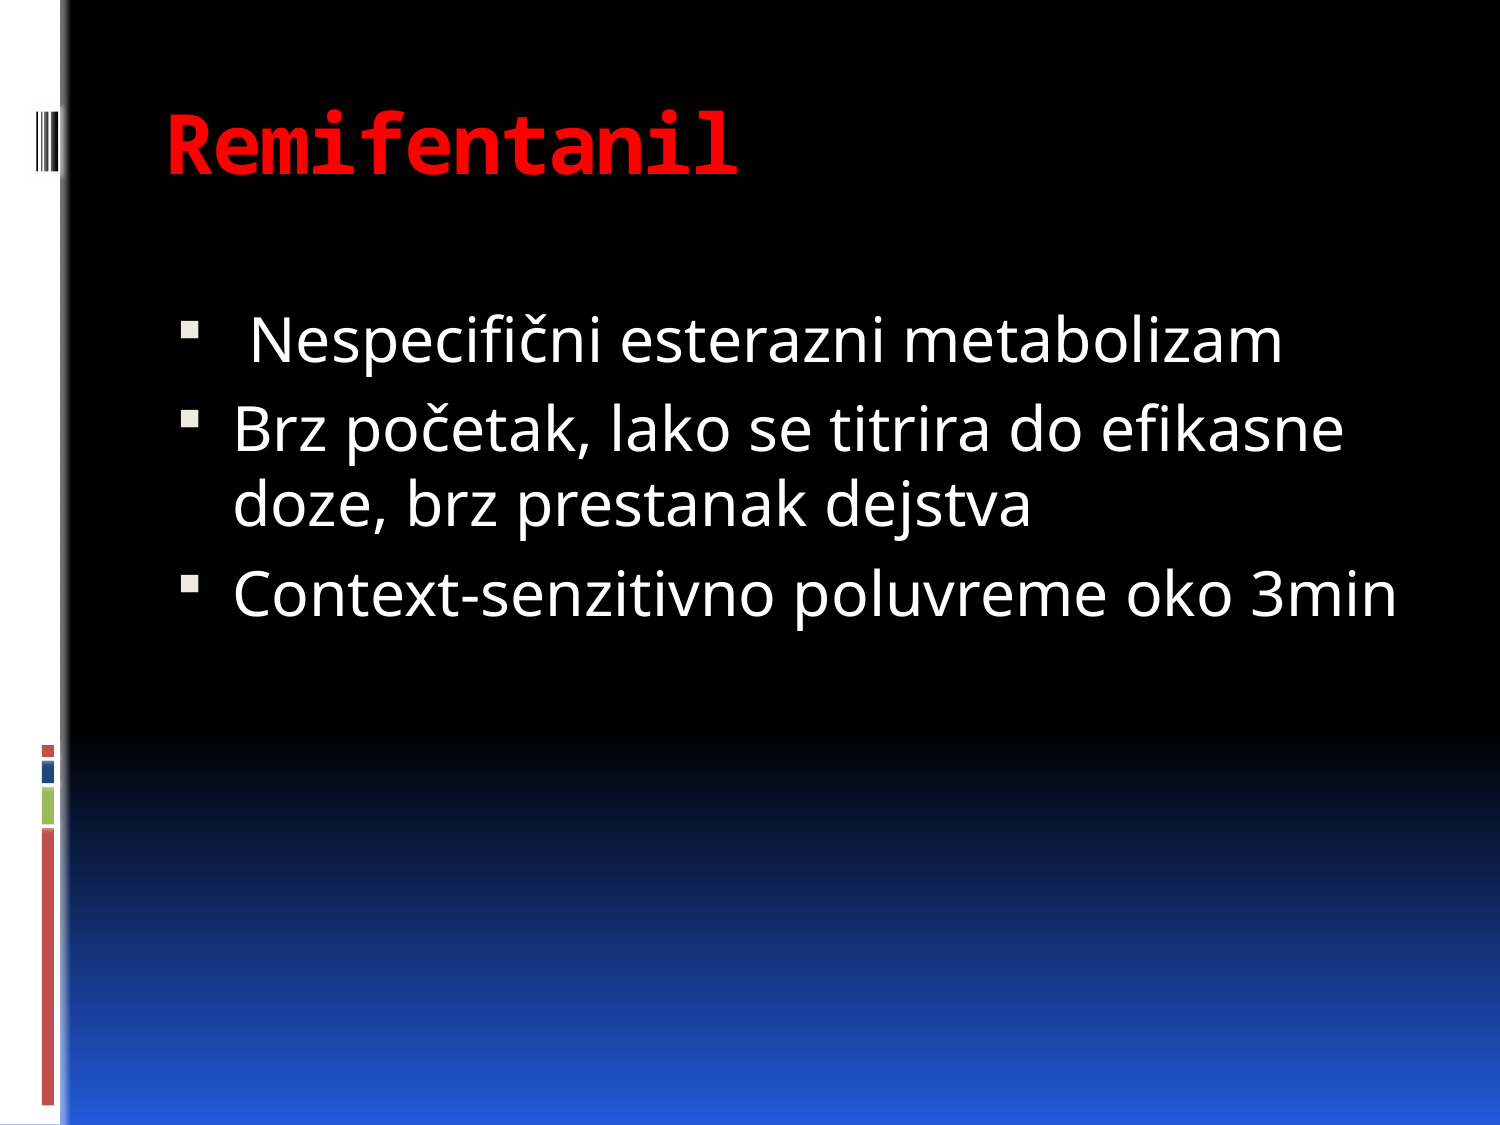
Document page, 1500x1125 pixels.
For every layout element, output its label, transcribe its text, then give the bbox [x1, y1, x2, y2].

list Nespecifični esterazni metabolizam Brz početak, lako se titrira do efikasne doze, brz prestanak dejstva Context-senzitivno poluvreme oko 3min [150, 292, 1425, 1043]
title Remifentanil [150, 83, 1425, 234]
